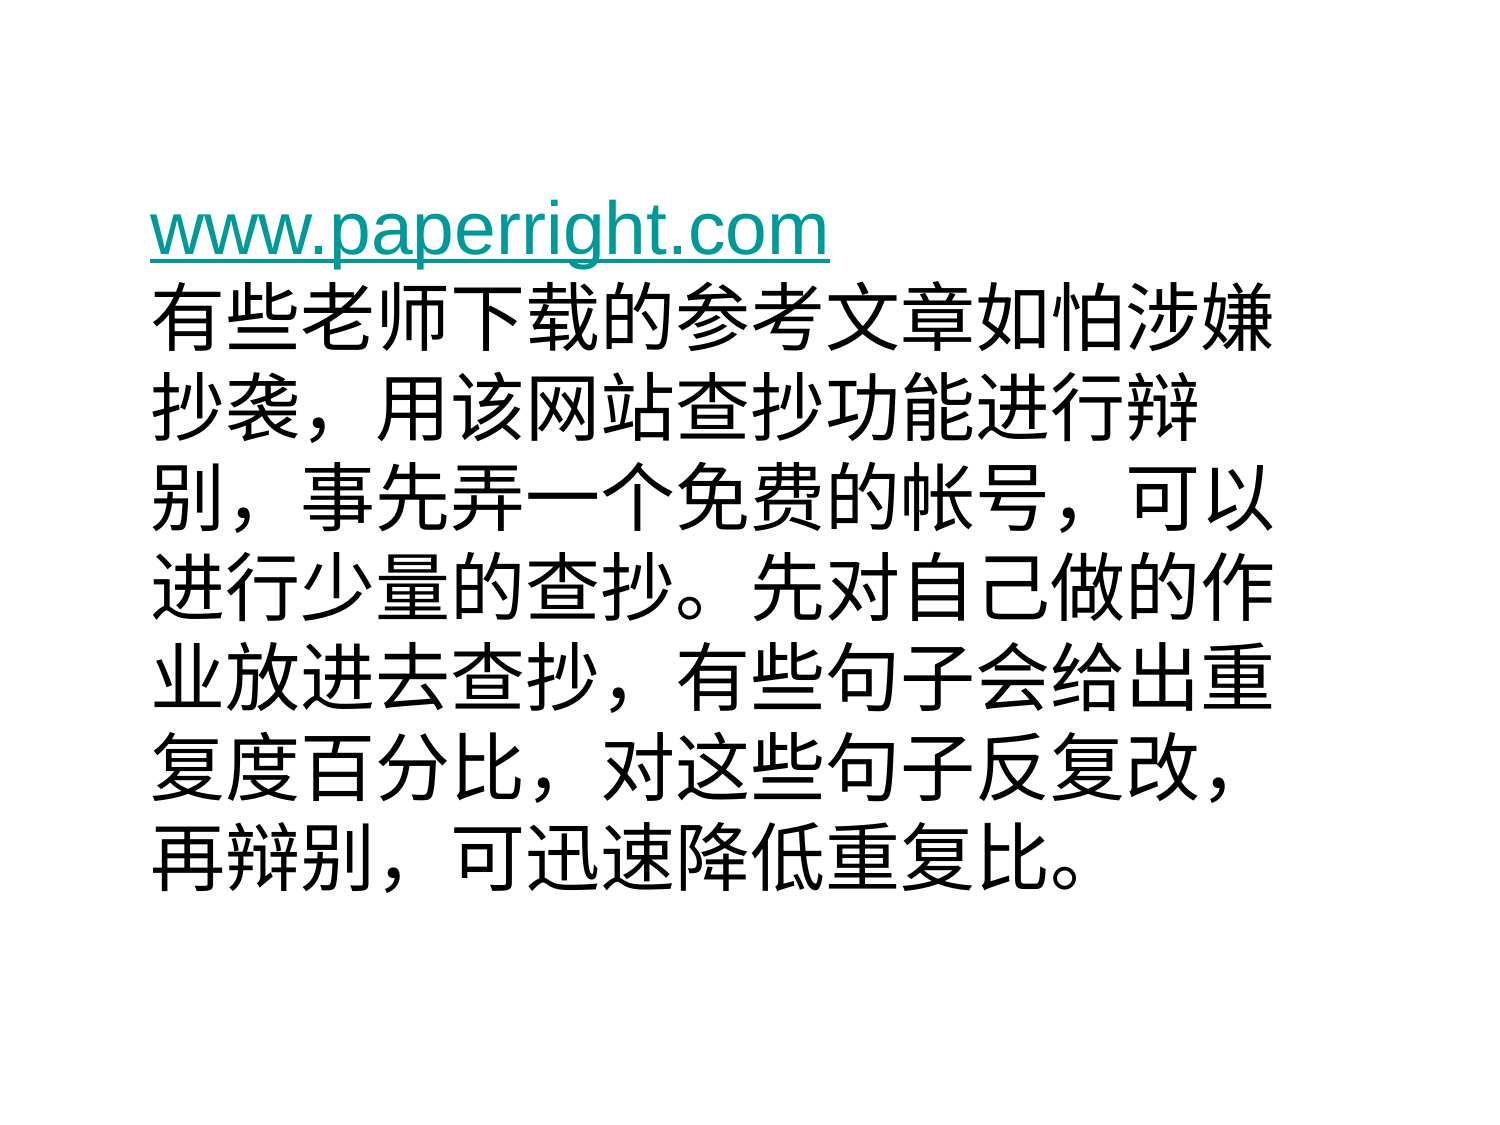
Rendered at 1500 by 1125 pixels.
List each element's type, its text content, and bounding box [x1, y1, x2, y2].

text_box www.paperright.com 有些老师下载的参考文章如怕涉嫌抄袭，用该网站查抄功能进行辩别，事先弄一个免费的帐号，可以进行少量的查抄。先对自己做的作业放进去查抄，有些句子会给出重复度百分比，对这些句子反复改，再辩别，可迅速降低重复比。 [135, 172, 1329, 998]
